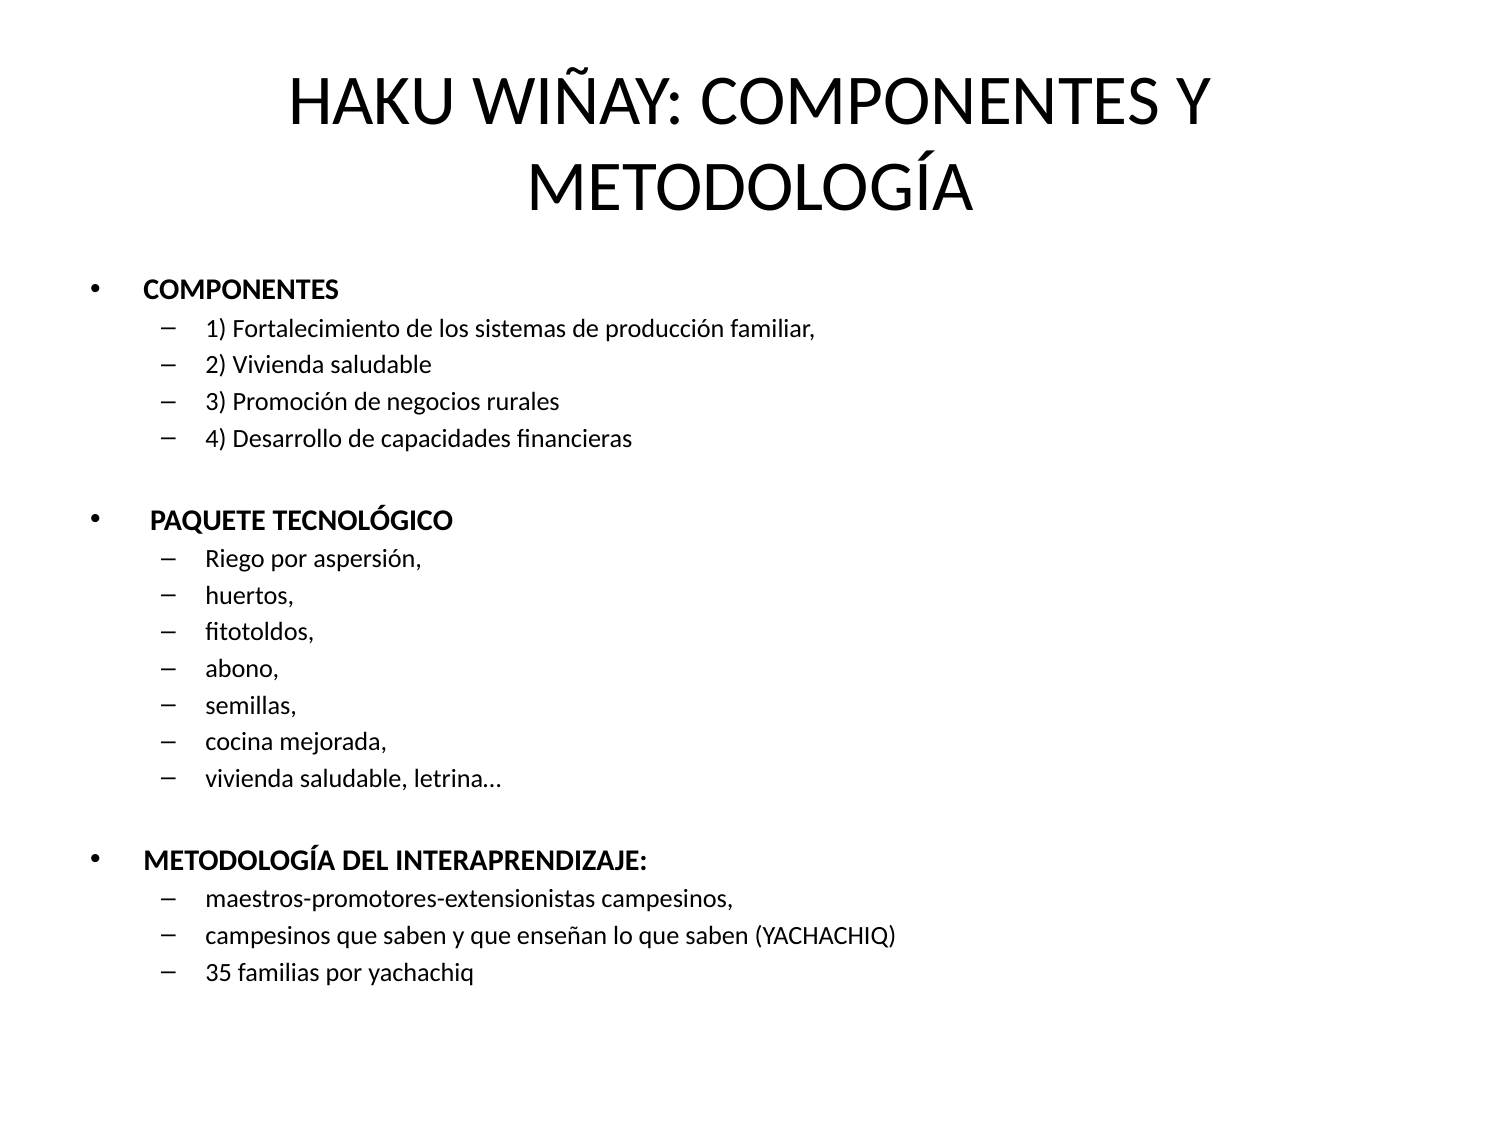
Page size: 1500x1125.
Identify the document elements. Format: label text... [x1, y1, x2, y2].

list COMPONENTES 1) Fortalecimiento de los sistemas de producción familiar, 2) Vivienda saludable 3) Promoción de negocios rurales 4) Desarrollo de capacidades financieras PAQUETE TECNOLÓGICO Riego por aspersión, huertos, fitotoldos, abono, semillas, cocina mejorada, vivienda saludable, letrina… METODOLOGÍA DEL INTERAPRENDIZAJE: maestros-promotores-extensionistas campesinos, campesinos que saben y que enseñan lo que saben (YACHACHIQ) 35 familias por yachachiq [75, 262, 1425, 1005]
title HAKU WIÑAY: COMPONENTES Y METODOLOGÍA [75, 45, 1425, 233]
